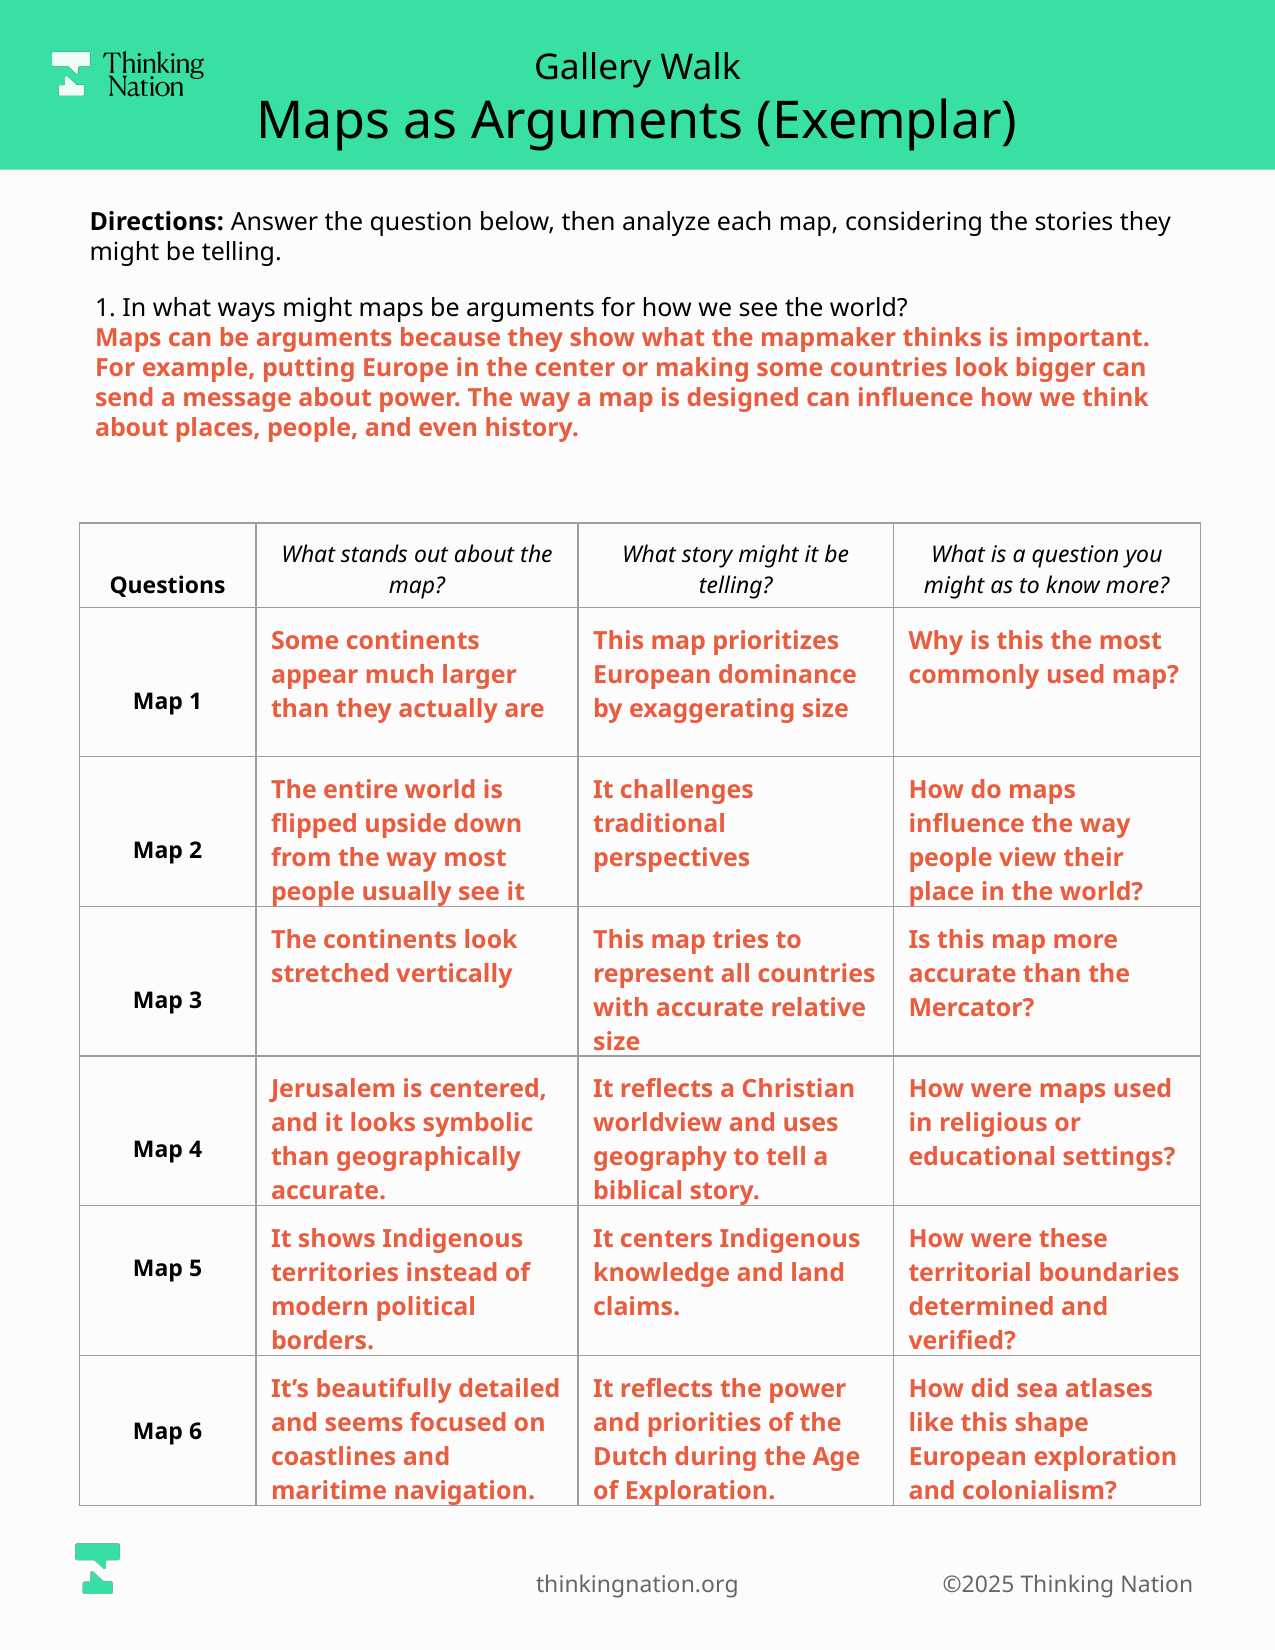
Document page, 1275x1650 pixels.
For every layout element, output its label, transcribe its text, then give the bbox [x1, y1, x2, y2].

table_cell Map 2 [80, 757, 255, 906]
table_cell It challenges traditional perspectives [579, 757, 893, 906]
table_header Questions [80, 524, 255, 607]
table_cell It’s beautifully detailed and seems focused on coastlines and maritime navigation. [257, 1356, 577, 1505]
table_cell The entire world is flipped upside down from the way most people usually see it [257, 757, 577, 906]
table_cell Why is this the most commonly used map? [894, 608, 1200, 756]
table_cell This map tries to represent all countries with accurate relative size [579, 907, 893, 1055]
table_cell Some continents appear much larger than they actually are [257, 608, 577, 756]
table_cell Map 5 [80, 1206, 255, 1355]
table_cell It reflects the power and priorities of the Dutch during the Age of Exploration. [579, 1356, 893, 1505]
table_cell It shows Indigenous territories instead of modern political borders. [257, 1206, 577, 1355]
table_header What story might it be telling? [579, 524, 893, 607]
table_cell Map 4 [80, 1057, 255, 1205]
table_cell How did sea atlases like this shape European exploration and colonialism? [894, 1356, 1200, 1505]
table_cell Map 6 [80, 1356, 255, 1505]
text_box 1. In what ways might maps be arguments for how we see the world? Maps can be arguments because they show what the mapmaker thinks is important. For example, putting Europe in the center or making some countries look bigger can send a message about power. The way a map is designed can influence how we think about places, people, and even history. [76, 273, 1198, 511]
table_cell This map prioritizes European dominance by exaggerating size [579, 608, 893, 756]
text_box thinkingnation.org [486, 1553, 789, 1605]
table_cell Is this map more accurate than the Mercator? [894, 907, 1200, 1055]
table_cell The continents look stretched vertically [257, 907, 577, 1055]
table_cell How were maps used in religious or educational settings? [894, 1057, 1200, 1205]
table_cell It centers Indigenous knowledge and land claims. [579, 1206, 893, 1355]
table_header What is a question you might as to know more? [894, 524, 1200, 607]
table_header What stands out about the map? [257, 524, 577, 607]
table_cell Map 1 [80, 608, 255, 756]
table_cell Jerusalem is centered, and it looks symbolic than geographically accurate. [257, 1057, 577, 1205]
table_cell How do maps influence the way people view their place in the world? [894, 757, 1200, 906]
text_box Gallery Walk Maps as Arguments (Exemplar) [0, 0, 1275, 170]
table_cell It reflects a Christian worldview and uses geography to tell a biblical story. [579, 1057, 893, 1205]
picture [35, 37, 210, 110]
text_box ©2025 Thinking Nation [907, 1553, 1210, 1605]
picture [62, 1533, 133, 1604]
table_cell How were these territorial boundaries determined and verified? [894, 1206, 1200, 1355]
table_cell Map 3 [80, 907, 255, 1055]
text_box Directions: Answer the question below, then analyze each map, considering the stories they might be telling. [74, 190, 1201, 281]
